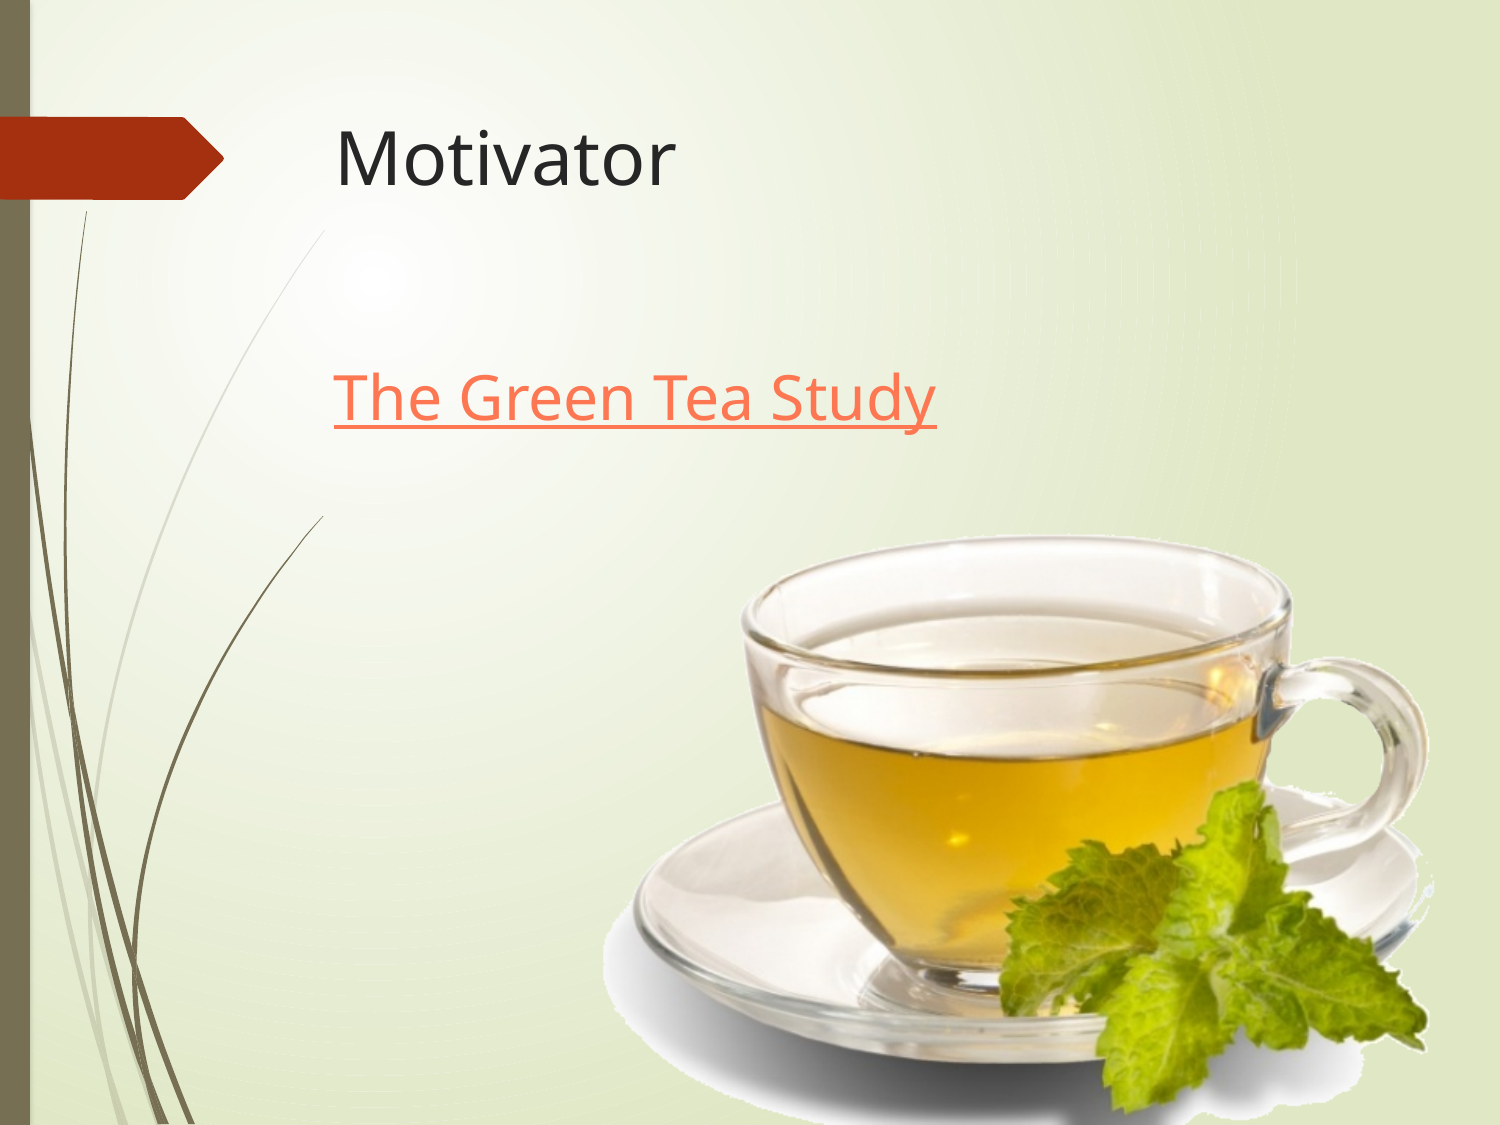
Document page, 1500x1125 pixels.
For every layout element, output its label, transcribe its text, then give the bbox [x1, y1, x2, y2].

list The Green Tea Study [318, 350, 1400, 970]
picture [577, 488, 1500, 1125]
title Motivator [319, 102, 1400, 313]
